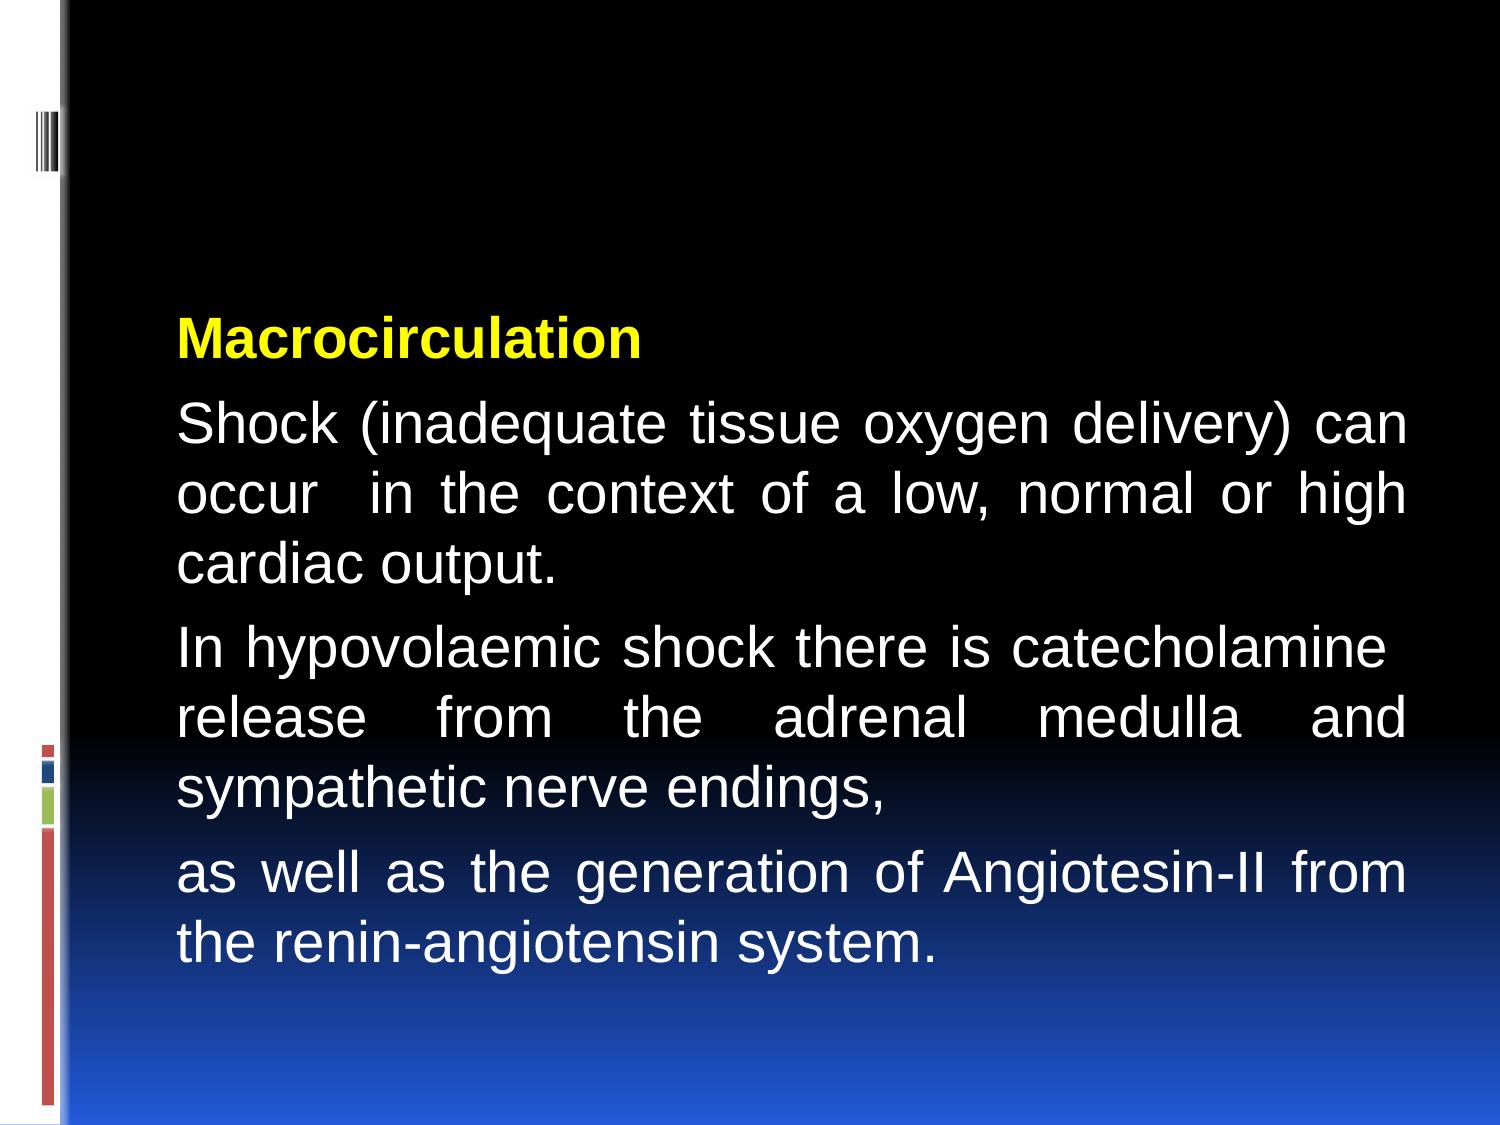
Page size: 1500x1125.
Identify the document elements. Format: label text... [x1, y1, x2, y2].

list Macrocirculation Shock (inadequate tissue oxygen delivery) can occur in the context of a low, normal or high cardiac output. In hypovolaemic shock there is catecholamine release from the adrenal medulla and sympathetic nerve endings, as well as the generation of Angiotesin-II from the renin-angiotensin system. [149, 292, 1426, 1043]
